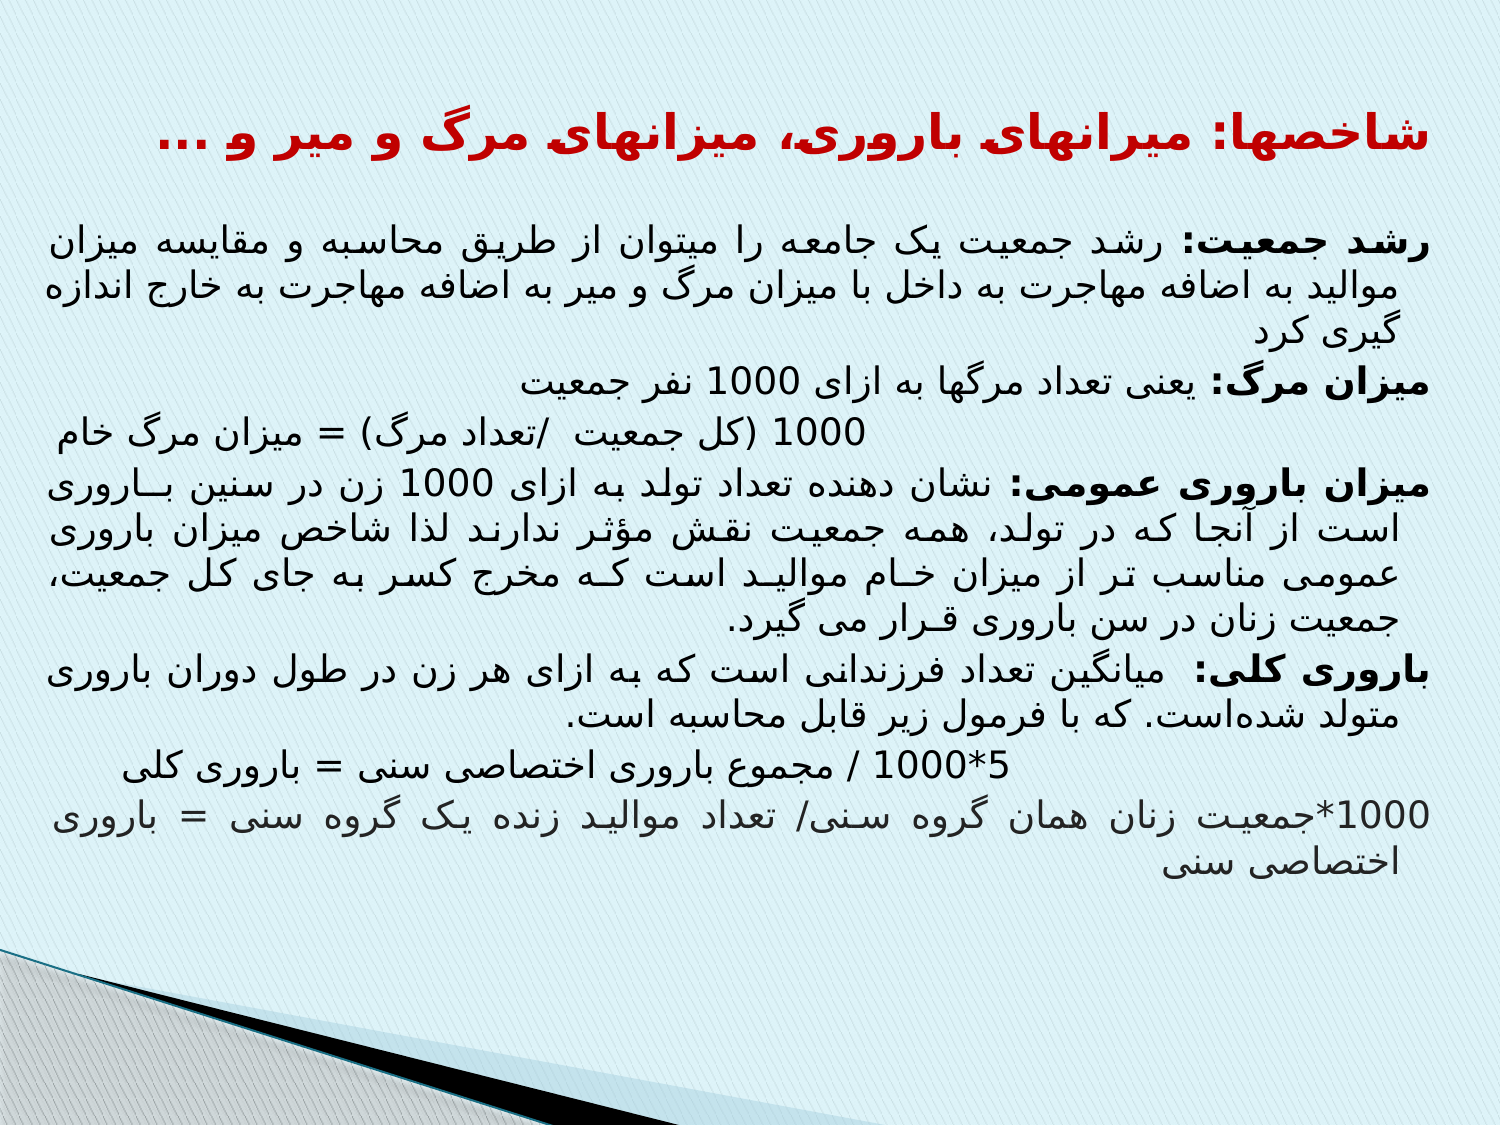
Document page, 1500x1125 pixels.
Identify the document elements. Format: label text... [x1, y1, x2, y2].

list شاخصها: میرانهای باروری، میزانهای مرگ و میر و ... رشد جمعیت: رشد جمعیت یک جامعه را میتوان از طریق محاسبه و مقایسه میزان موالید به اضافه مهاجرت به داخل با میزان مرگ و میر به اضافه مهاجرت به خارج اندازه گیری کرد میزان مرگ: یعنی تعداد مرگها به ازای 1000 نفر جمعیت 1000 (کل جمعیت /تعداد مرگ) = میزان مرگ خام میزان باروری عمومی: نشان دهنده تعداد تولد به ازای 1000 زن در سنین بــاروری است از آنجا كه در تولد، همه جمعيت نقش مؤثر ندارند لذا شاخص ميزان باروری عمومی مناسب تر از ميزان خـام مواليـد است كـه مخرج كسر به جای كل جمعيت، جمعيت زنان در سن باروری قـرار می گيرد. باروری کلی: میانگین تعداد فرزندانی است که به ازای هر زن در طول دوران باروری متولد شده‌است. که با فرمول زیر قابل محاسبه است. 5*1000 / مجموع باروری اختصاصی سنی = باروری کلی 1000*جمعیت زنان همان گروه سنی/ تعداد موالید زنده یک گروه سنی = باروری اختصاصی سنی [29, 90, 1459, 965]
